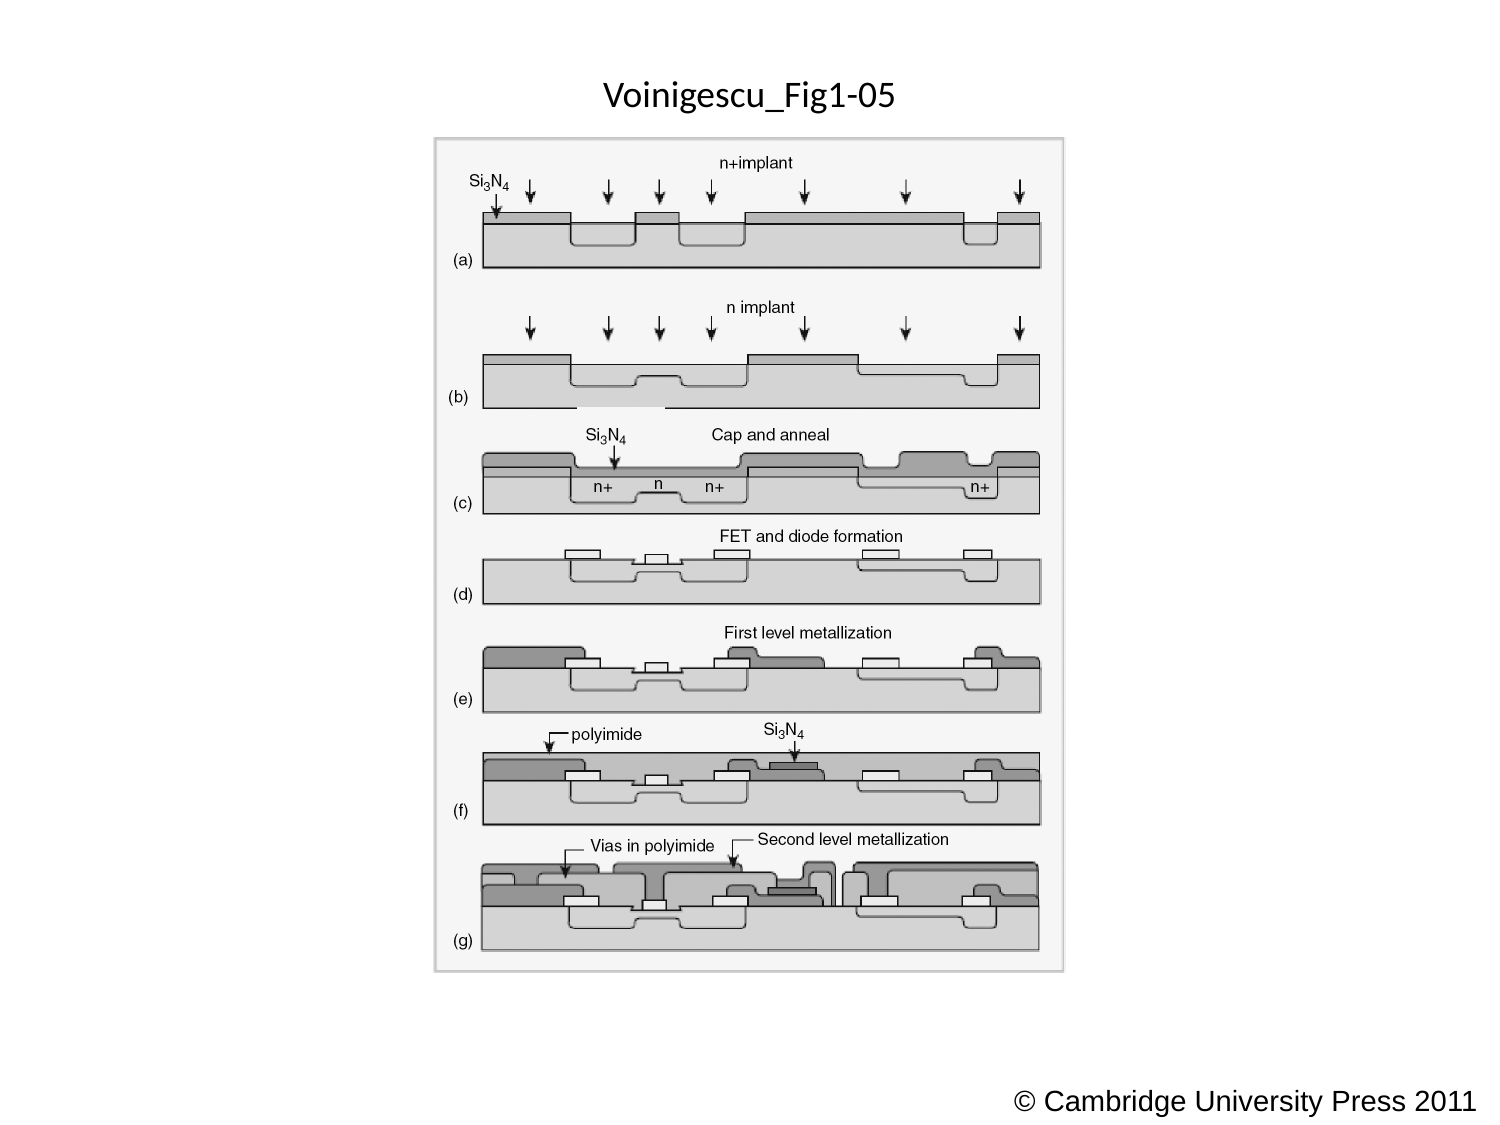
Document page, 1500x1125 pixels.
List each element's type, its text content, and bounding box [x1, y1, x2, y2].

text_box © Cambridge University Press 2011 [907, 1074, 1493, 1125]
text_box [433, 62, 1067, 974]
